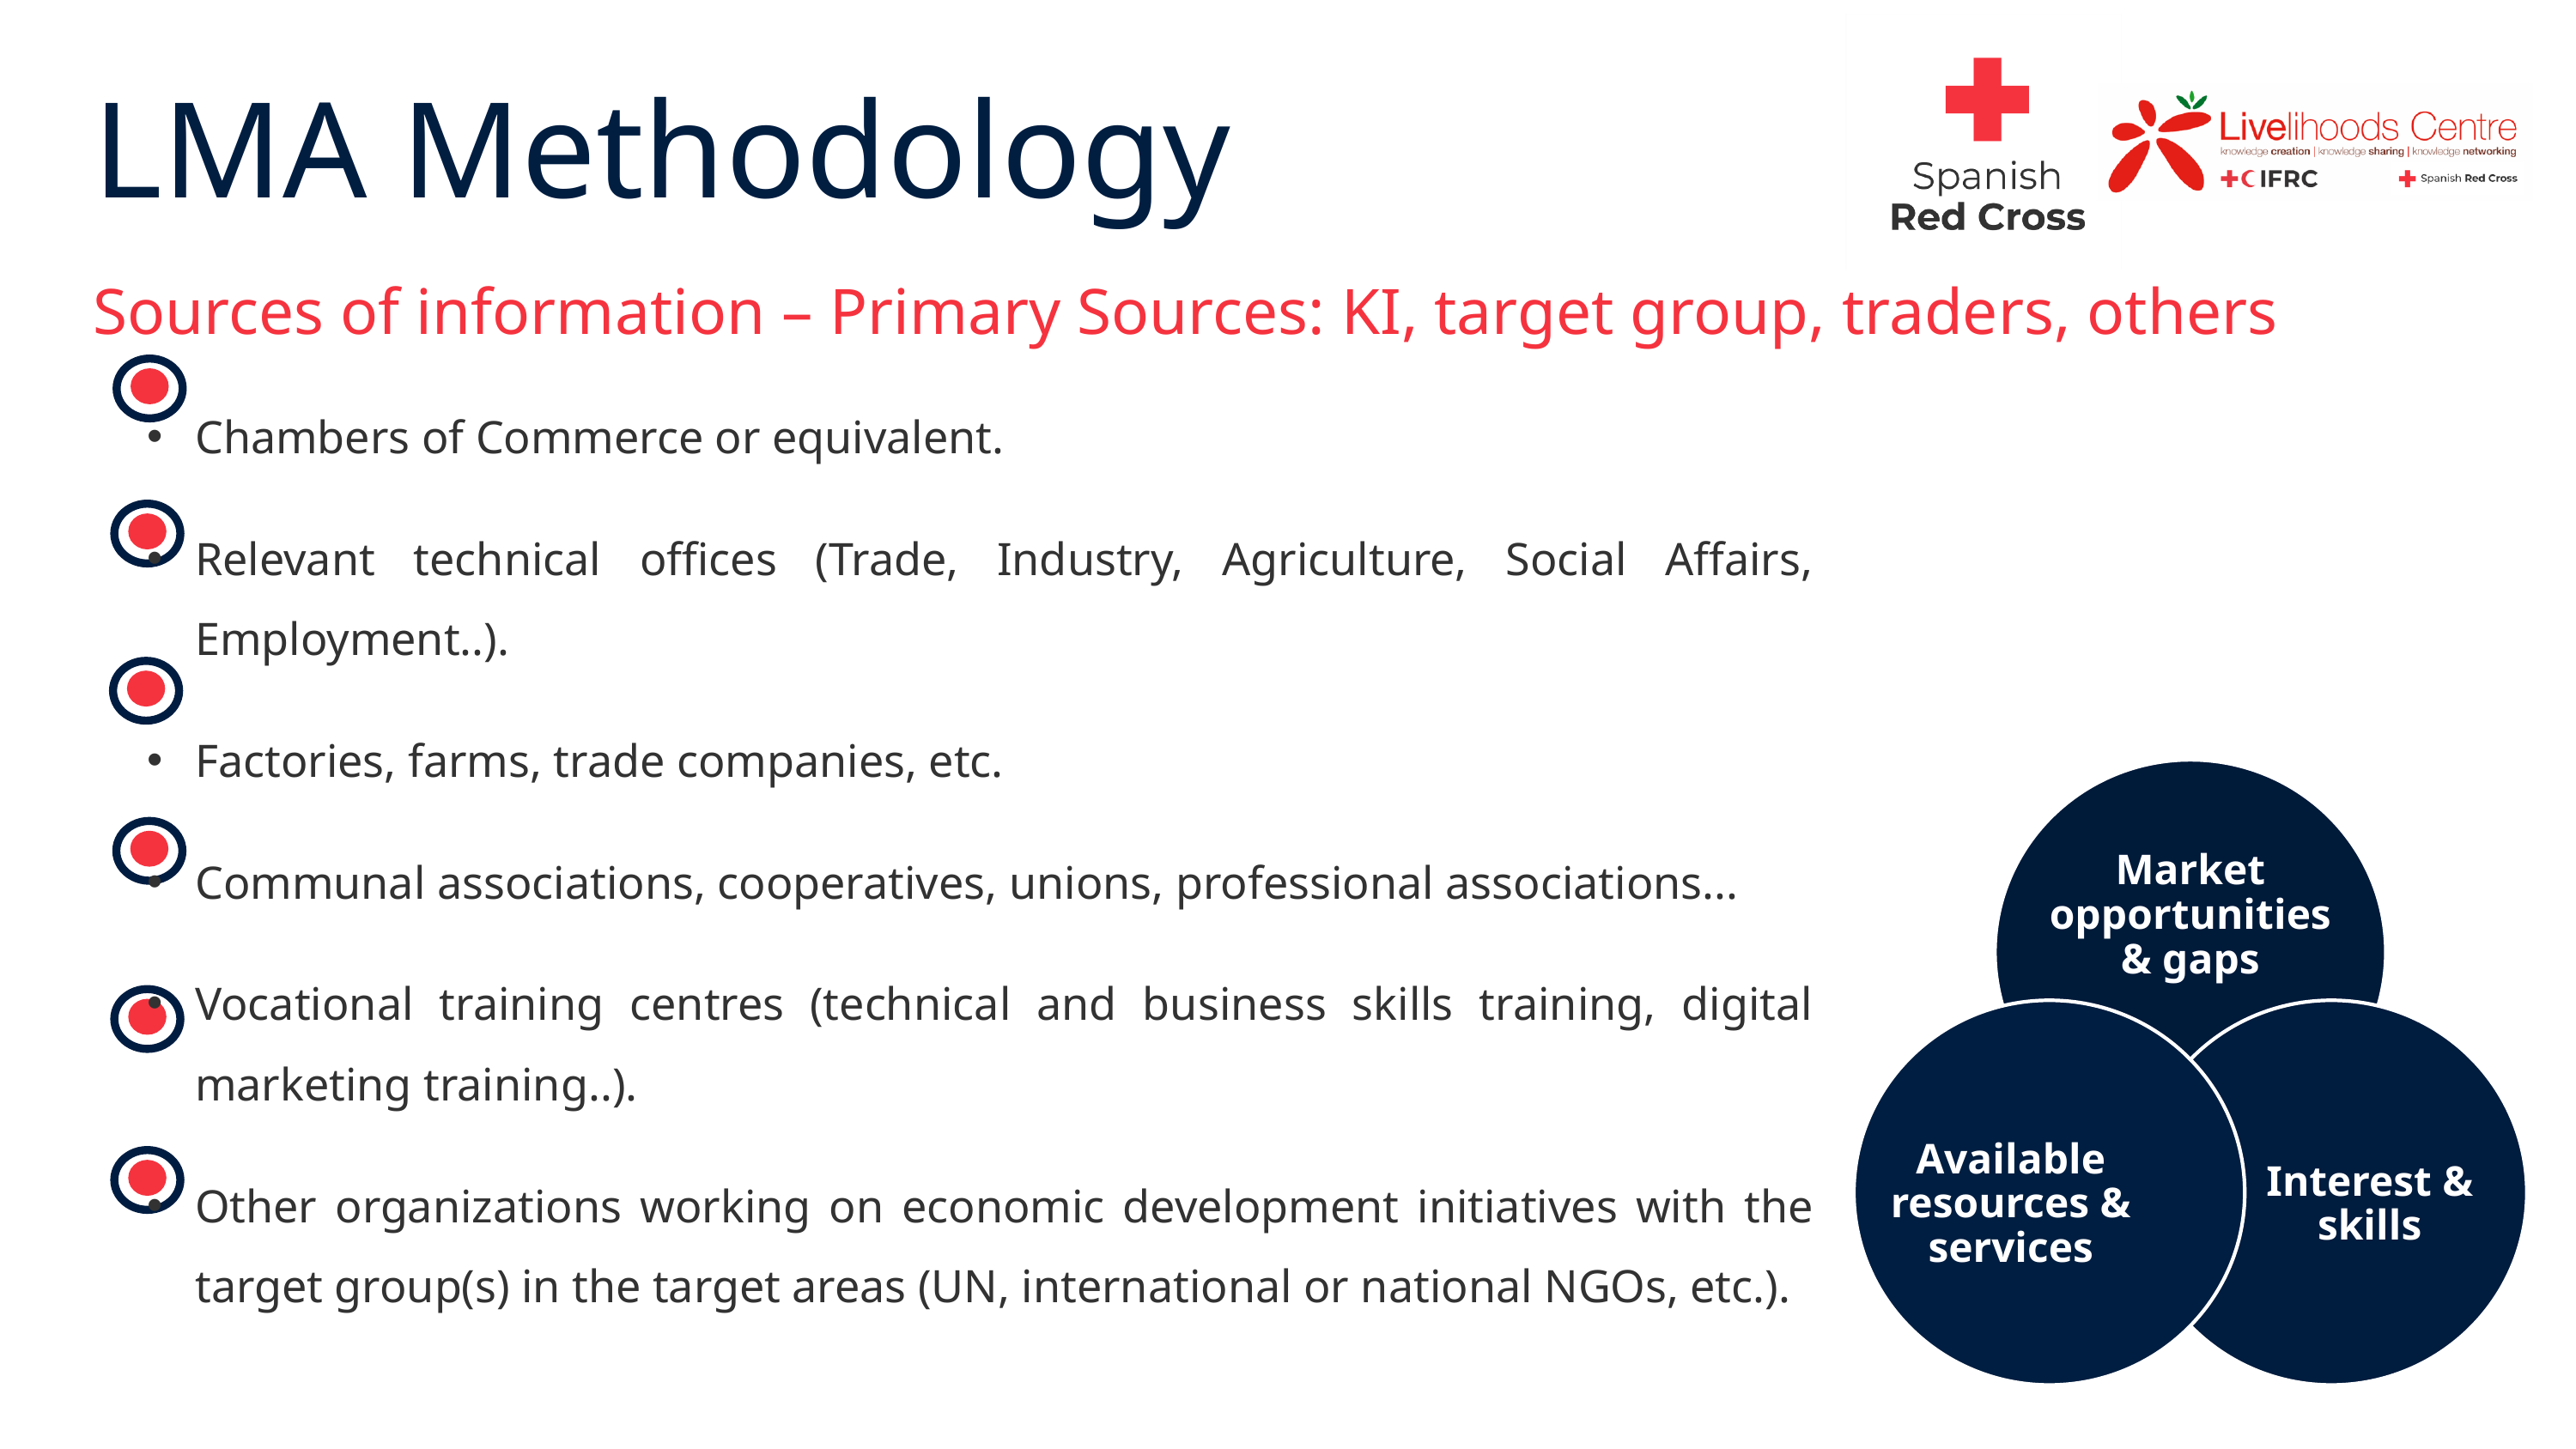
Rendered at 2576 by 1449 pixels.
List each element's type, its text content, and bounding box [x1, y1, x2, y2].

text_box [1853, 751, 2555, 1393]
list LMA Methodology [86, 89, 1549, 233]
list Sources of information – Primary Sources: KI, target group, traders, others [86, 279, 2534, 415]
picture [1844, 3, 2534, 281]
text_box Chambers of Commerce or equivalent. Relevant technical offices (Trade, Industry, Agriculture, Social Affairs, Employment..). Factories, farms, trade companies, etc. Communal associations, cooperatives, unions, professional associations... Vocational training centres (technical and business skills training, digital marketing training..). Other organizations working on economic development initiatives with the target group(s) in the target areas (UN, international or national NGOs, etc.). [134, 375, 1827, 1340]
